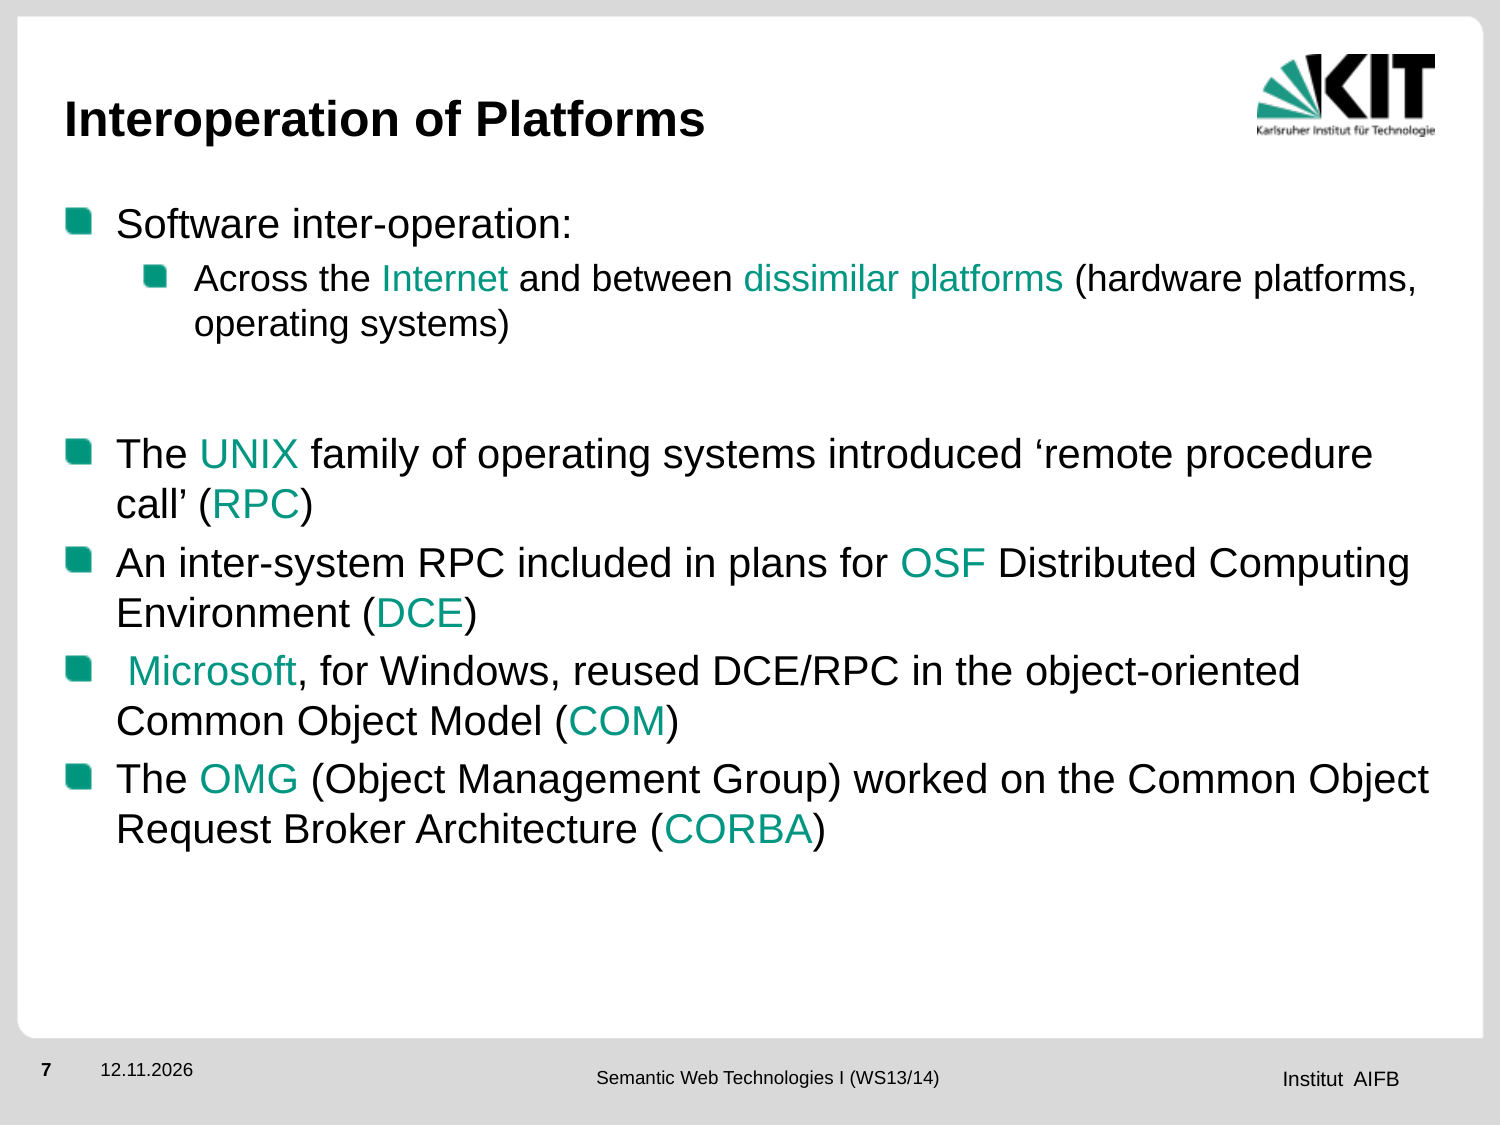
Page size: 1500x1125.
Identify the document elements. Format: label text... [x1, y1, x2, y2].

list Software inter-operation: Across the Internet and between dissimilar platforms (hardware platforms, operating systems) The UNIX family of operating systems introduced ‘remote procedure call’ (RPC) An inter-system RPC included in plans for OSF Distributed Computing Environment (DCE) Microsoft, for Windows, reused DCE/RPC in the object-oriented Common Object Model (COM) The OMG (Object Management Group) worked on the Common Object Request Broker Architecture (CORBA) [64, 196, 1436, 1000]
picture [0, 0, 1500, 1125]
title Interoperation of Platforms [64, 54, 1198, 147]
